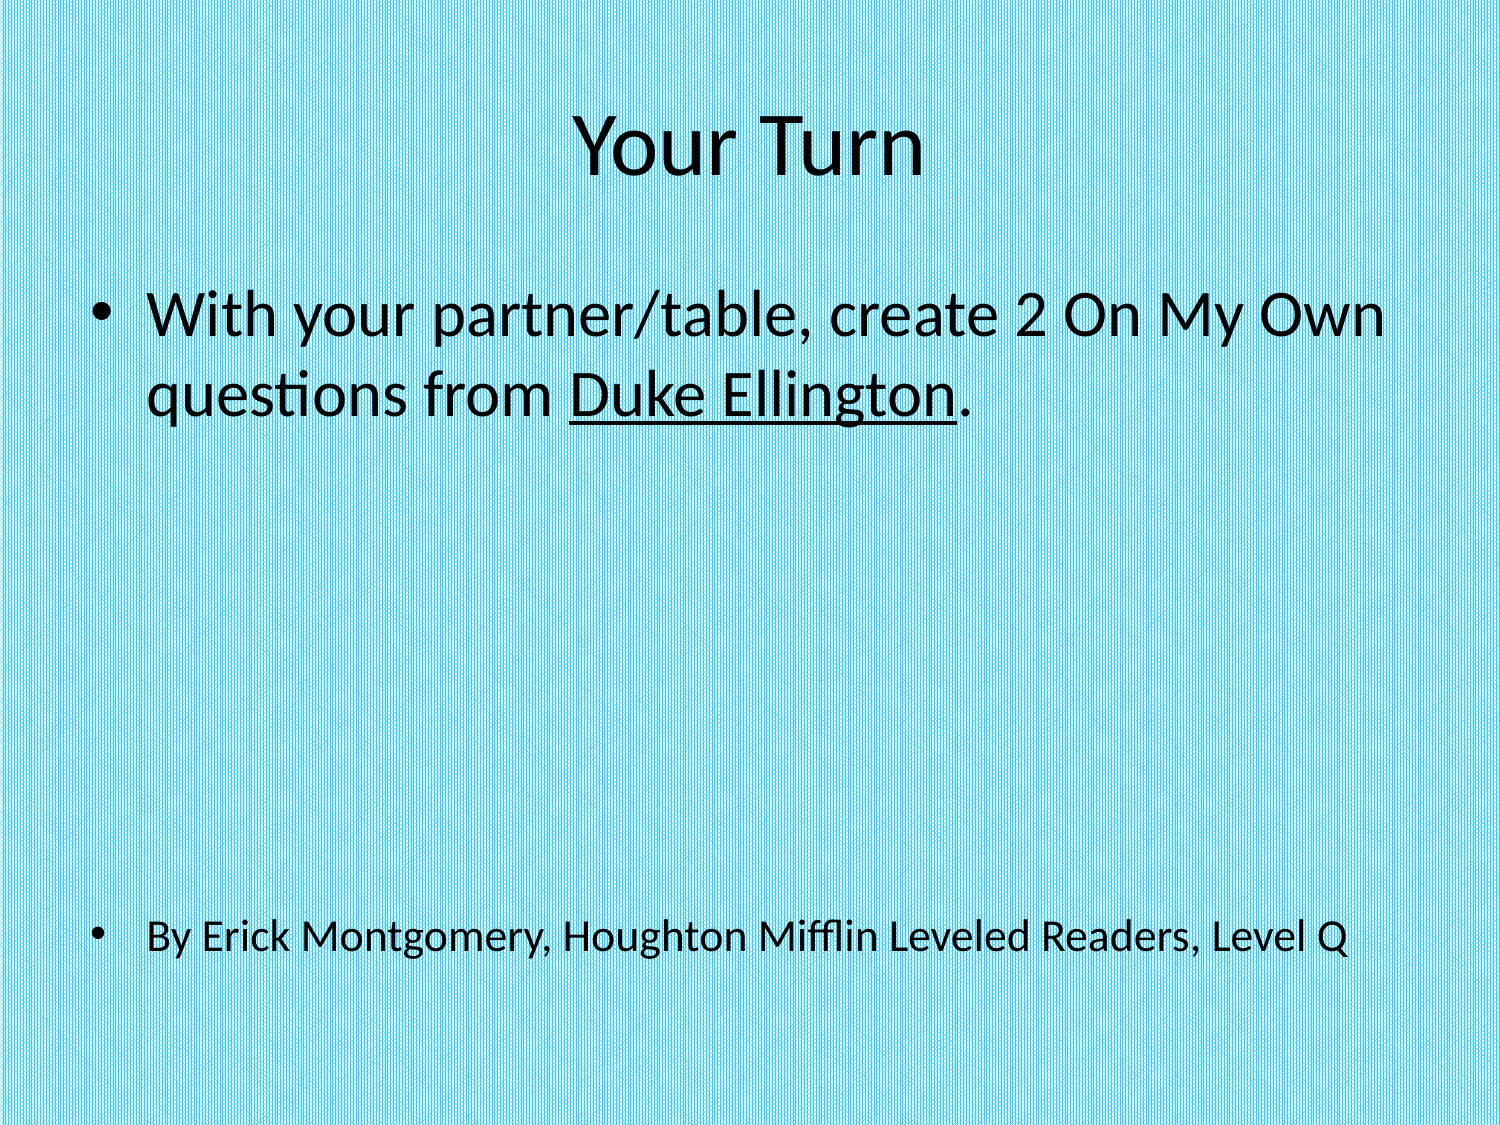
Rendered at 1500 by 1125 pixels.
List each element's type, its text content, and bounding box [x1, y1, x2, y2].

list With your partner/table, create 2 On My Own questions from Duke Ellington. By Erick Montgomery, Houghton Mifflin Leveled Readers, Level Q [75, 262, 1425, 1005]
title Your Turn [75, 45, 1425, 233]
